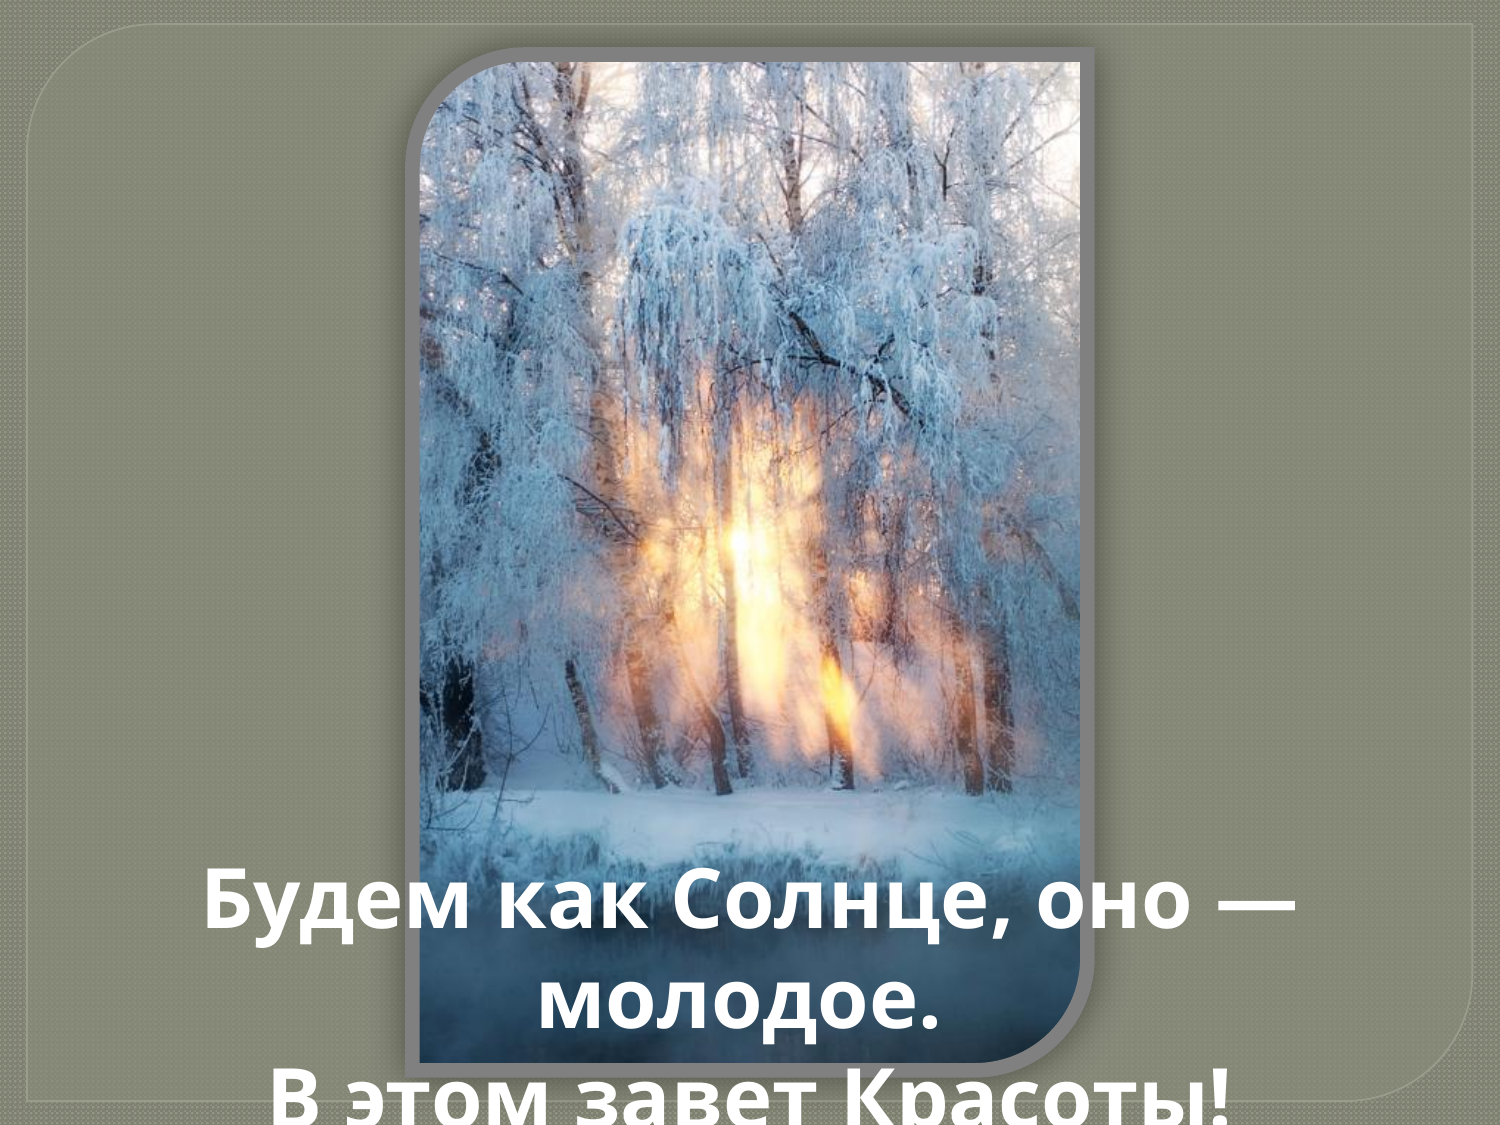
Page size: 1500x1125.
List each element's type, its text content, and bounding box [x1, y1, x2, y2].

picture [412, 54, 1088, 1071]
text_box Будем как Солнце, оно — молодое. В этом завет Красоты! [24, 837, 1475, 1125]
